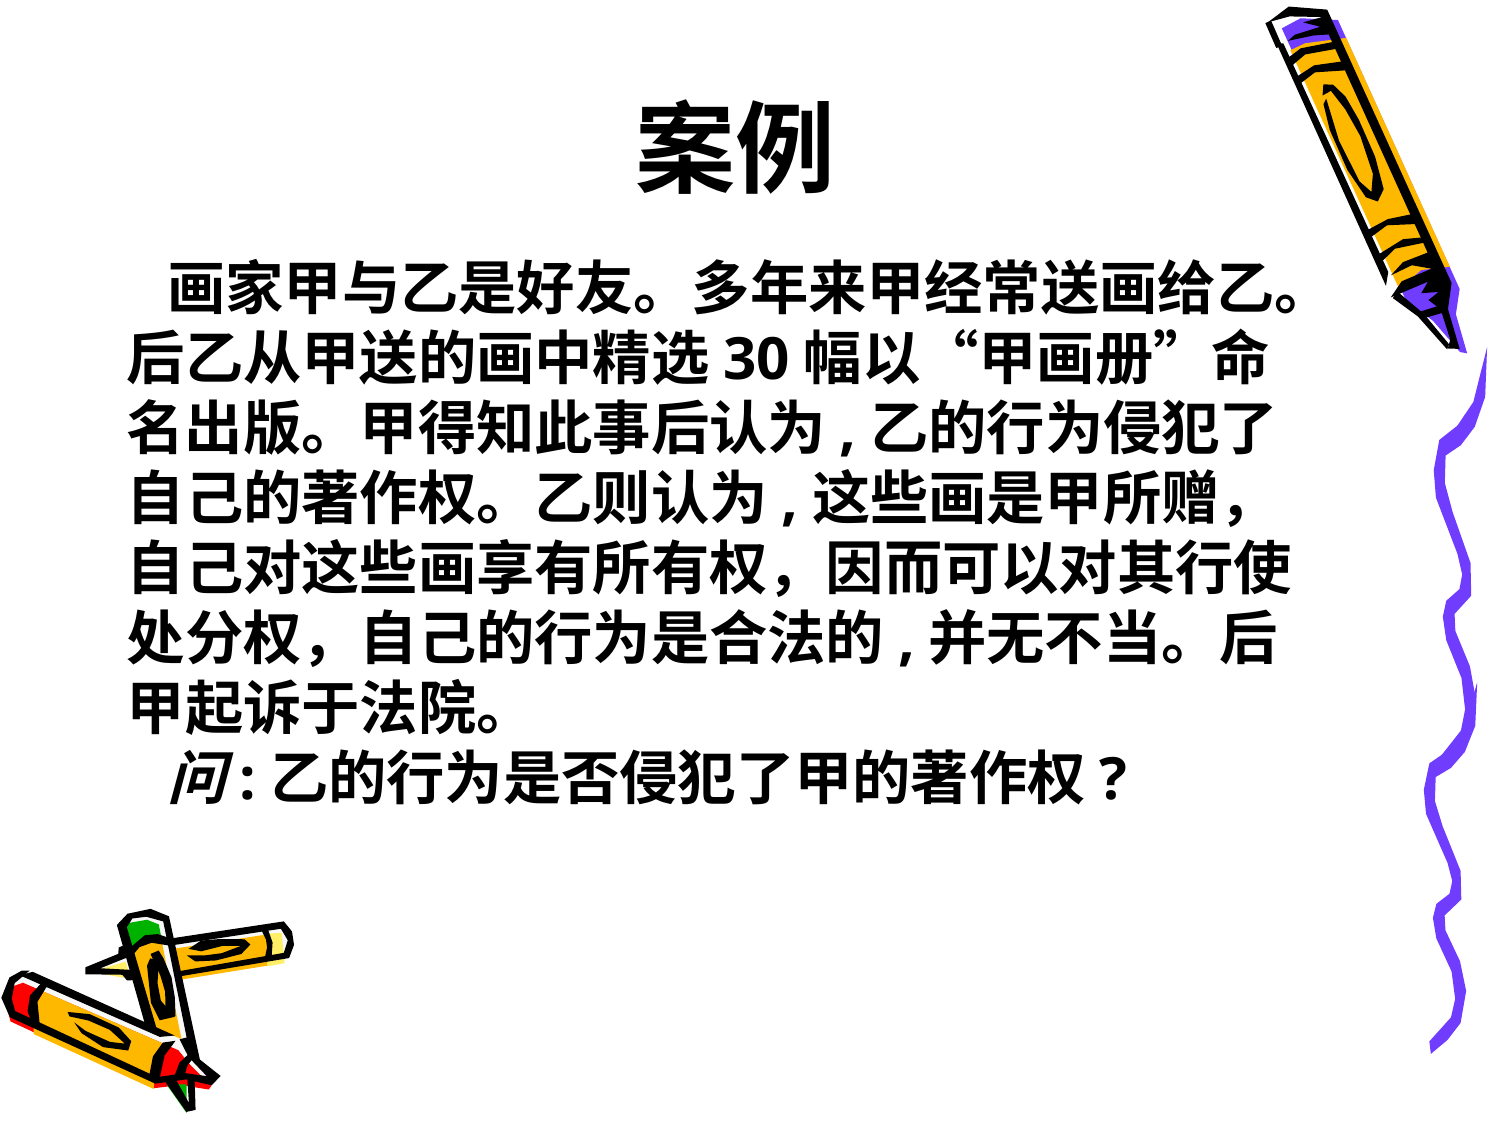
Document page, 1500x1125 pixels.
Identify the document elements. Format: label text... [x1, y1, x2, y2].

text_box 画家甲与乙是好友。多年来甲经常送画给乙。后乙从甲送的画中精选30幅以“甲画册”命名出版。甲得知此事后认为,乙的行为侵犯了自己的著作权。乙则认为,这些画是甲所赠，自己对这些画享有所有权，因而可以对其行使处分权，自己的行为是合法的,并无不当。后甲起诉于法院。 问:乙的行为是否侵犯了甲的著作权? [112, 243, 1333, 819]
text_box 案例 [620, 78, 850, 213]
